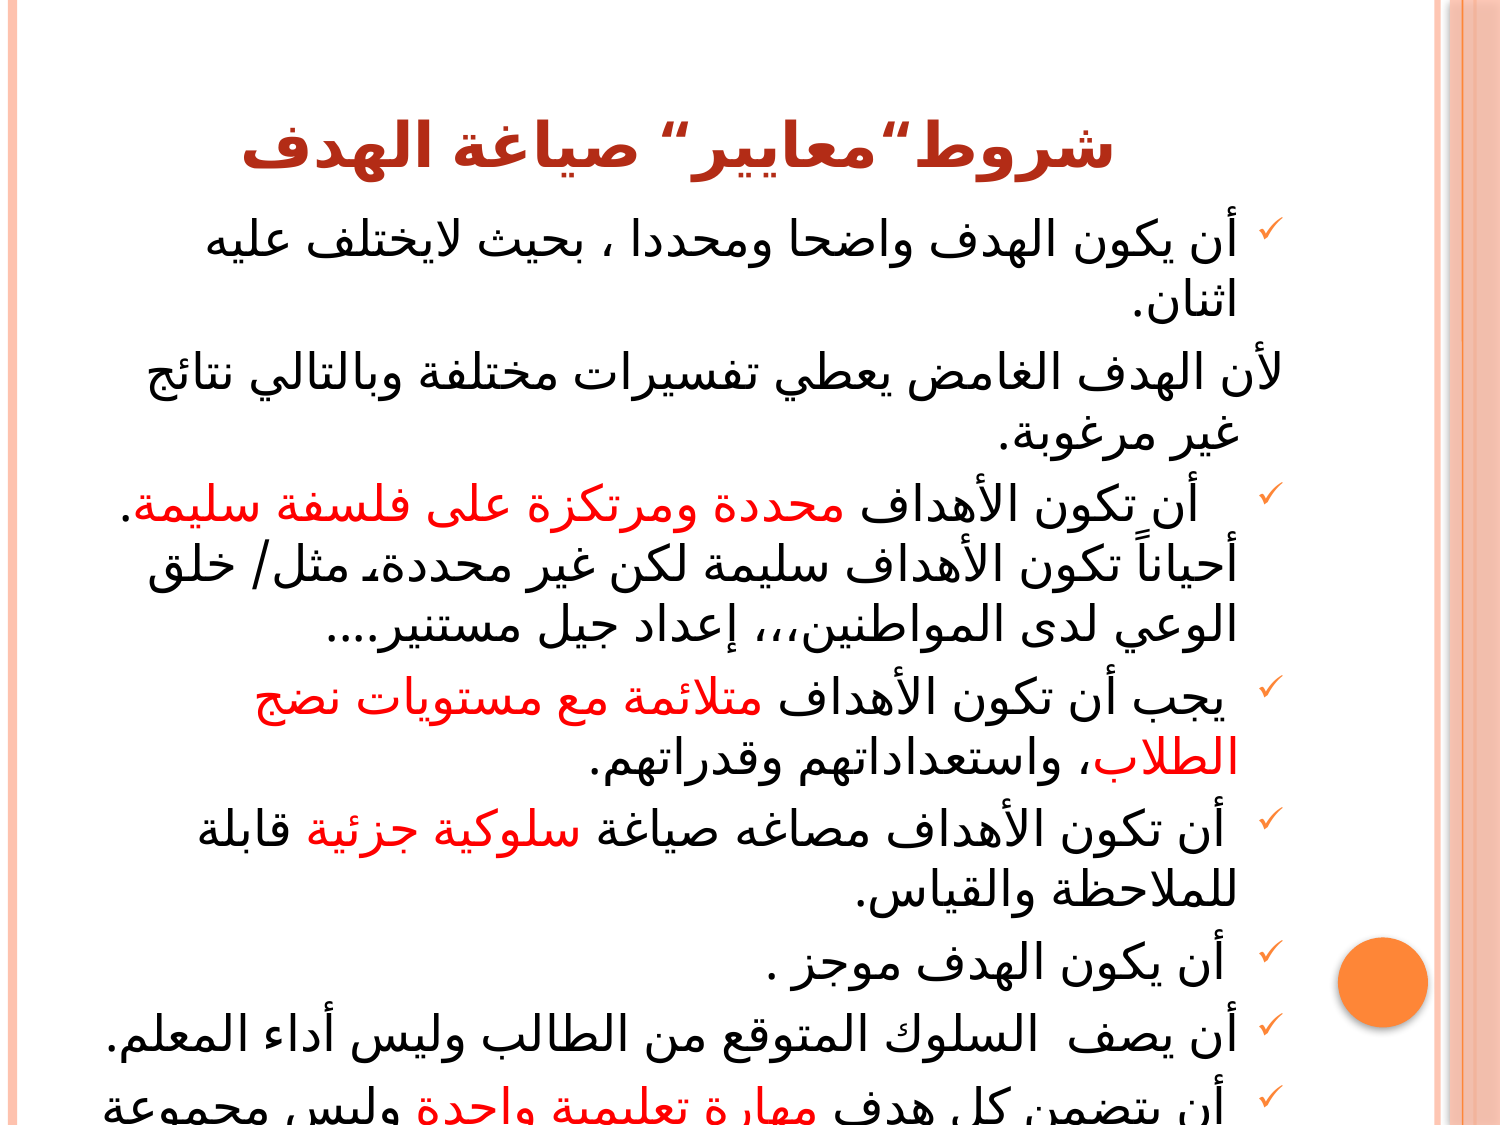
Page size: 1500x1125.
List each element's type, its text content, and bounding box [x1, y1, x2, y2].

title شروط“معايير“ صياغة الهدف [75, 45, 1300, 188]
list أن يكون الهدف واضحا ومحددا ، بحيث لايختلف عليه اثنان. لأن الهدف الغامض يعطي تفسيرات مختلفة وبالتالي نتائج غير مرغوبة. أن تكون الأهداف محددة ومرتكزة على فلسفة سليمة. أحياناً تكون الأهداف سليمة لكن غير محددة، مثل/ خلق الوعي لدى المواطنين،،، إعداد جيل مستنير.... يجب أن تكون الأهداف متلائمة مع مستويات نضج الطلاب، واستعداداتهم وقدراتهم. أن تكون الأهداف مصاغه صياغة سلوكية جزئية قابلة للملاحظة والقياس. أن يكون الهدف موجز . أن يصف السلوك المتوقع من الطالب وليس أداء المعلم. أن يتضمن كل هدف مهارة تعليمية واحدة وليس مجموعة من المهارات. [75, 199, 1300, 1062]
